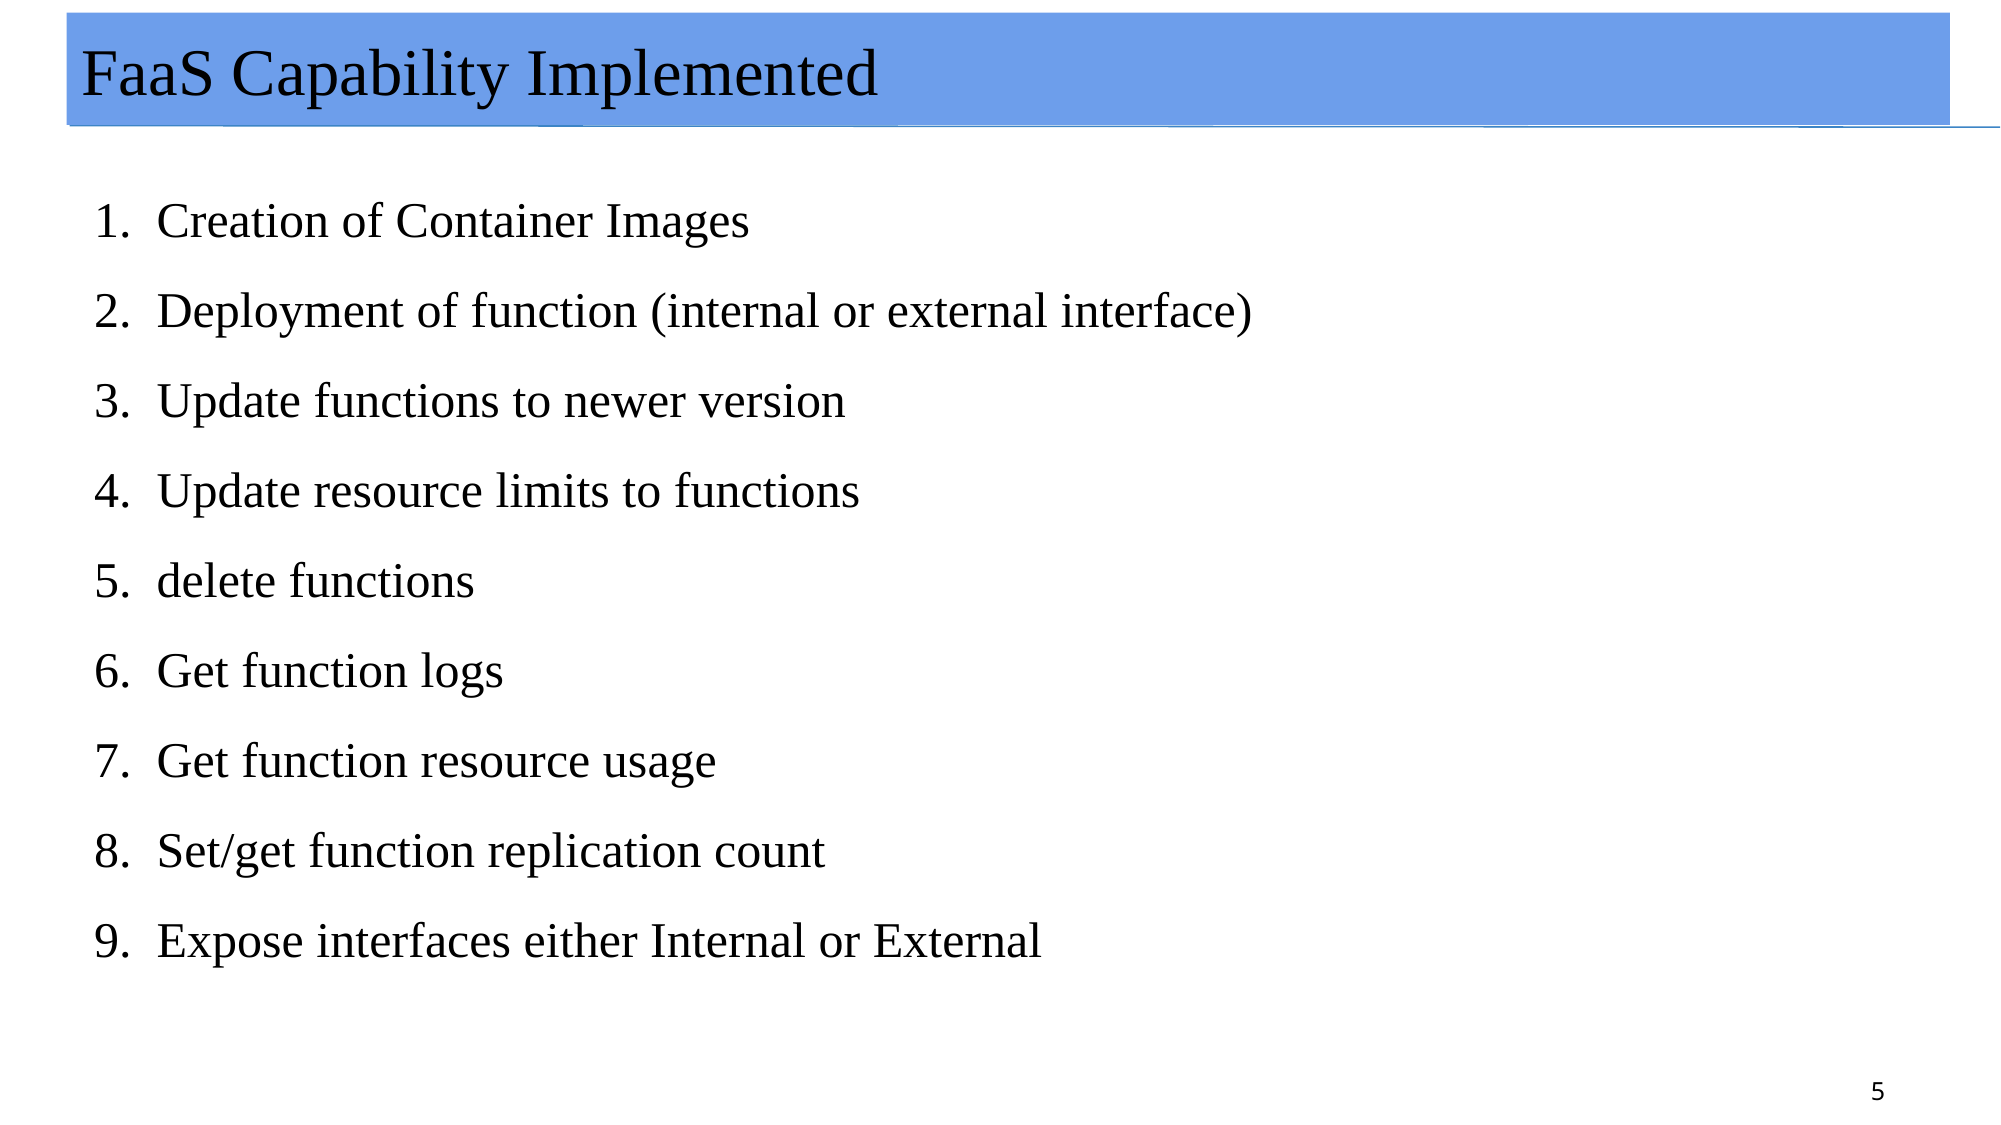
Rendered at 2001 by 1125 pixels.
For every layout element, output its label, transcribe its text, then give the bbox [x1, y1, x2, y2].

list Creation of Container Images Deployment of function (internal or external interface) Update functions to newer version Update resource limits to functions delete functions Get function logs Get function resource usage Set/get function replication count Expose interfaces either Internal or External [66, 149, 1950, 1050]
slide_number ‹#› [1433, 1062, 1900, 1123]
title FaaS Capability Implemented [66, 12, 1950, 125]
